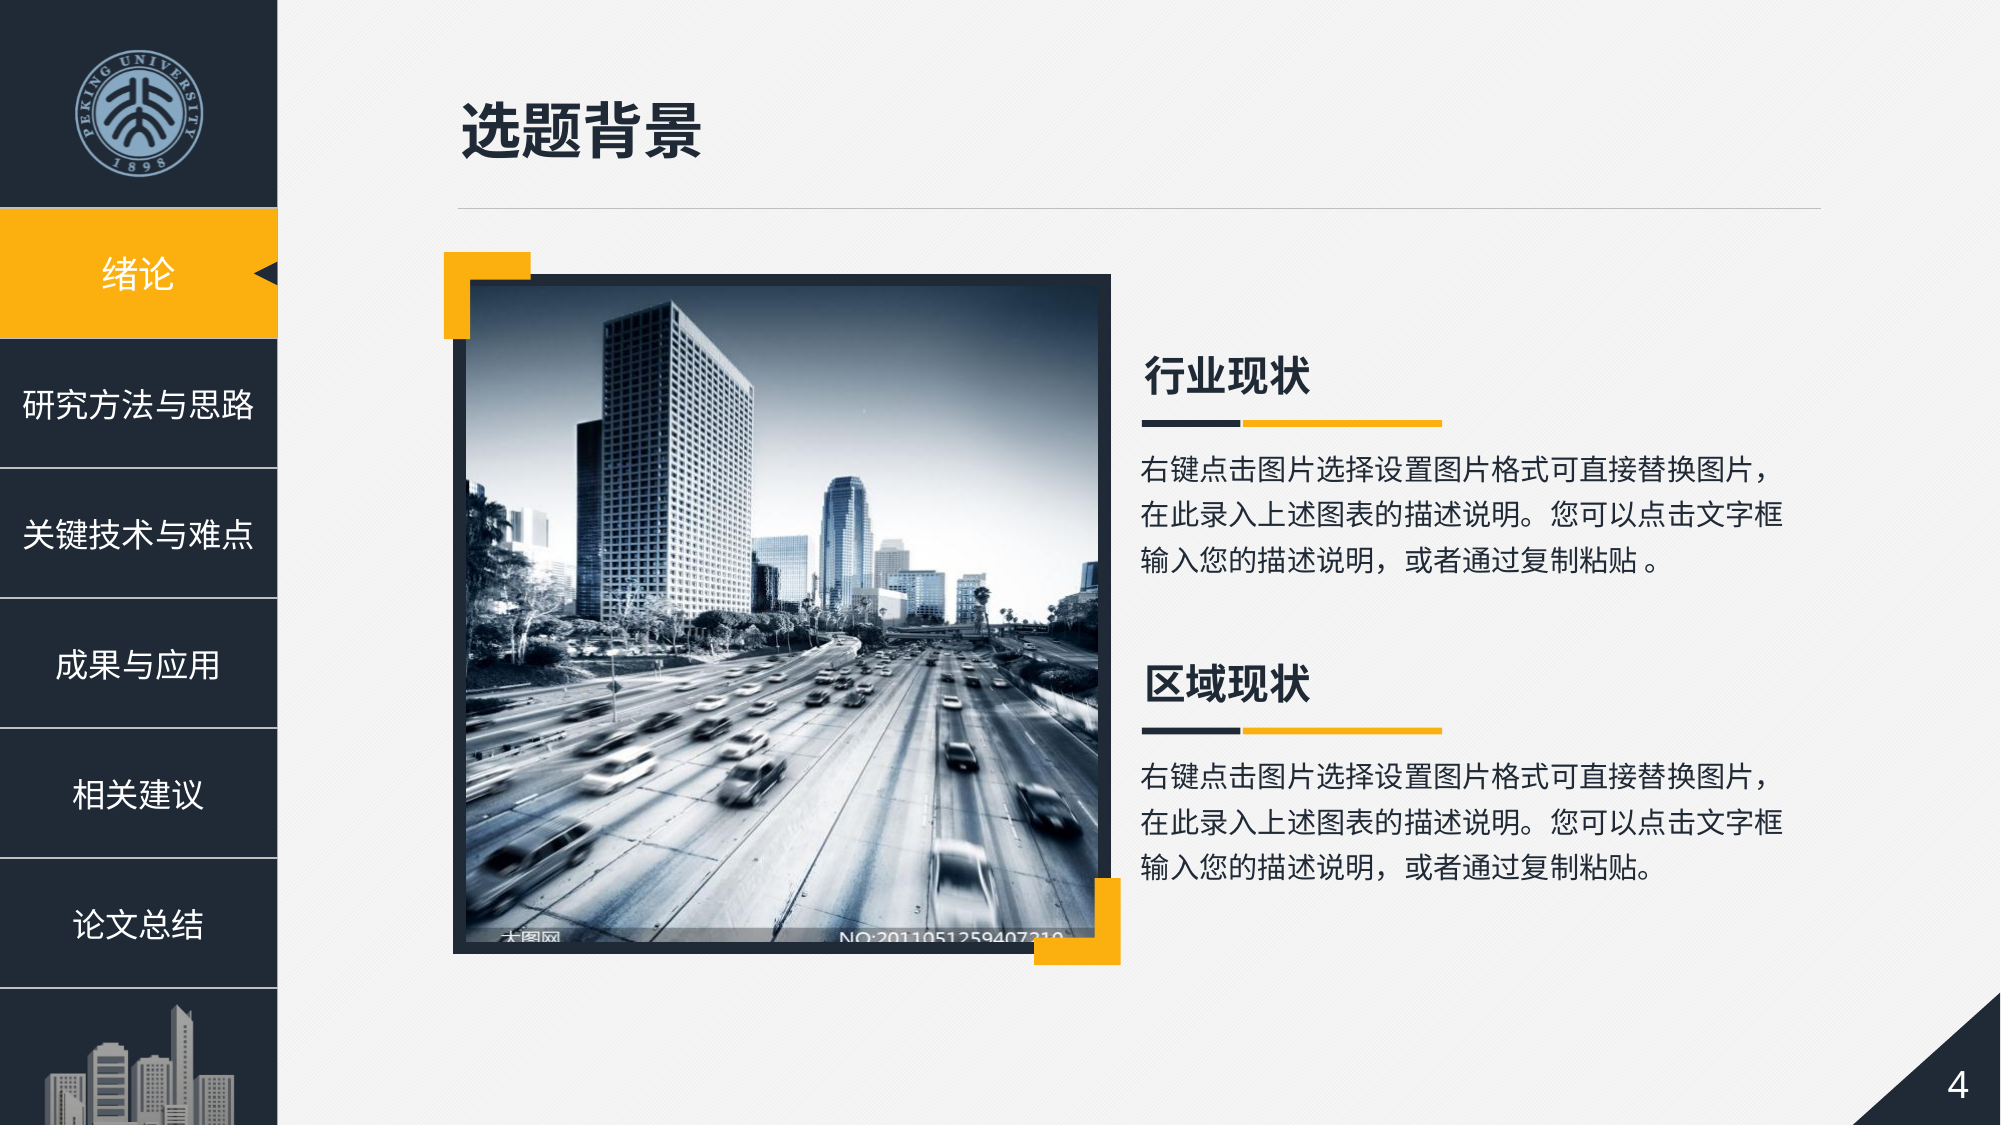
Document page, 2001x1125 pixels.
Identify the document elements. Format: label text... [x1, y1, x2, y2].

text_box 右键点击图片选择设置图片格式可直接替换图片，在此录入上述图表的描述说明。您可以点击文字框输入您的描述说明，或者通过复制粘贴。 [1129, 742, 1813, 891]
text_box [443, 252, 531, 340]
text_box 右键点击图片选择设置图片格式可直接替换图片，在此录入上述图表的描述说明。您可以点击文字框输入您的描述说明，或者通过复制粘贴 。 [1129, 435, 1813, 583]
text_box [1242, 419, 1443, 428]
text_box 区域现状 [1132, 652, 1323, 714]
text_box [1242, 727, 1443, 735]
text_box [1141, 419, 1241, 428]
text_box 选题背景 [445, 84, 720, 173]
text_box [1141, 727, 1241, 735]
picture [16, 1004, 260, 1125]
text_box [1034, 878, 1121, 966]
text_box 行业现状 [1132, 344, 1323, 406]
text_box [459, 279, 1105, 949]
